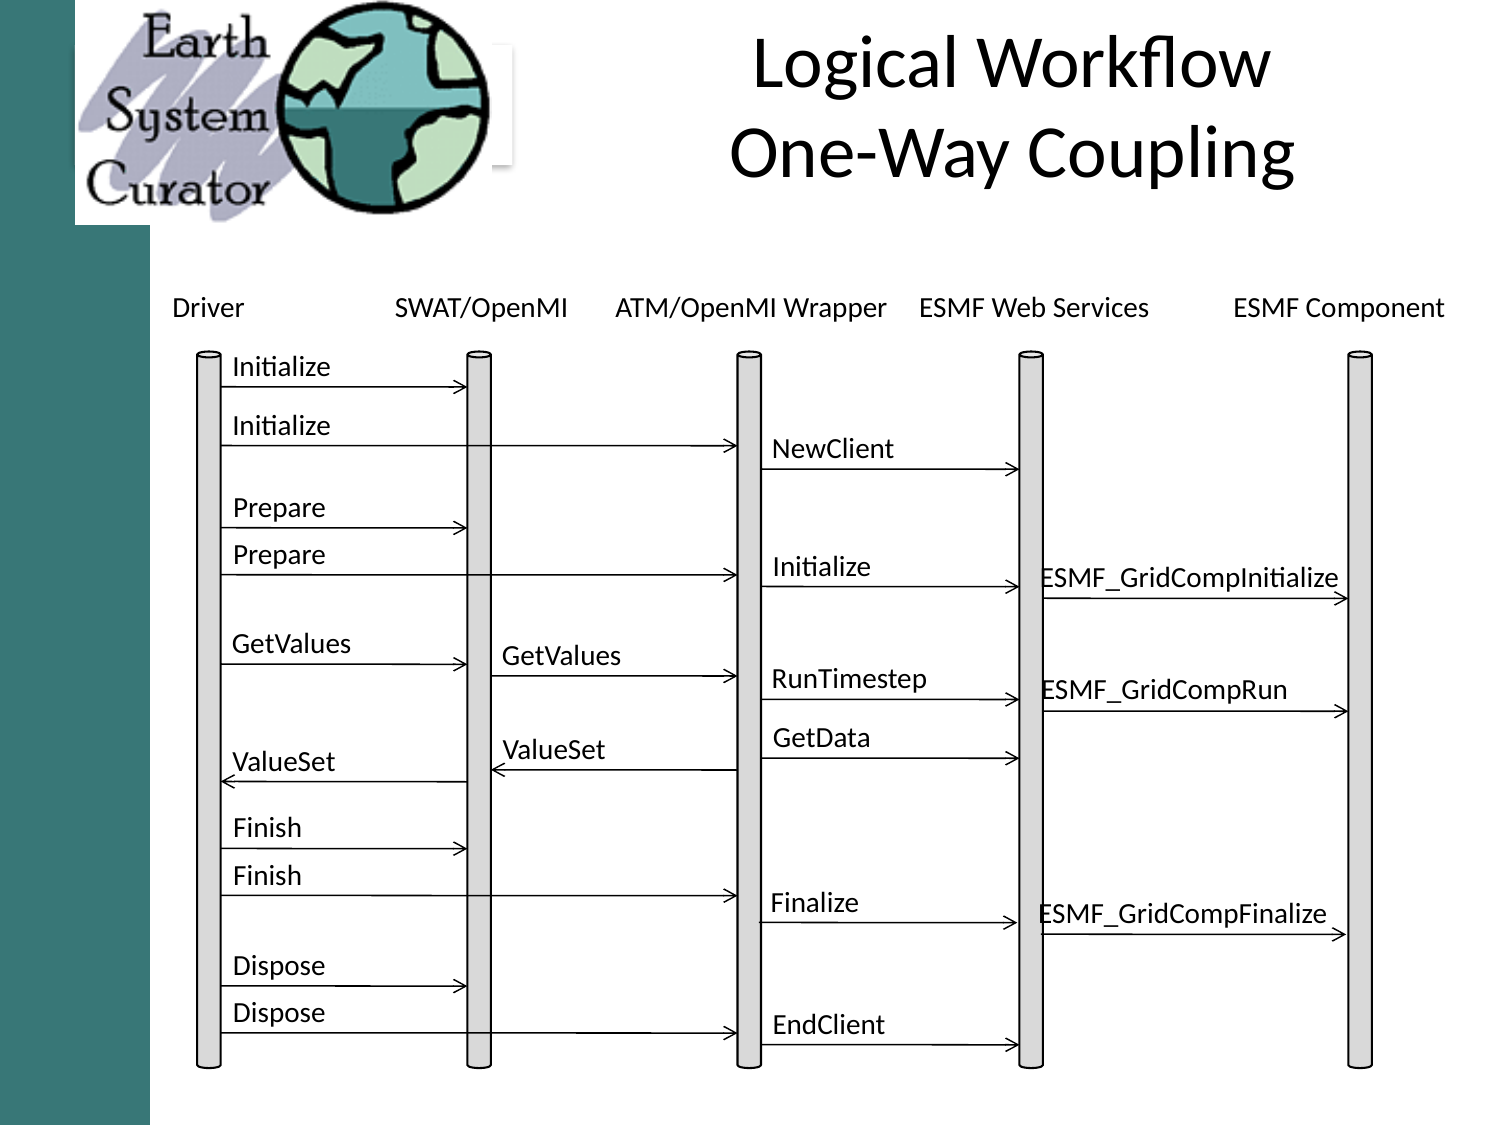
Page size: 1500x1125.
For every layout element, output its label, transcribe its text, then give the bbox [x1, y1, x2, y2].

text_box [159, 280, 1455, 1069]
picture [75, 0, 492, 225]
title Logical Workflow One-Way Coupling [599, 49, 1426, 156]
